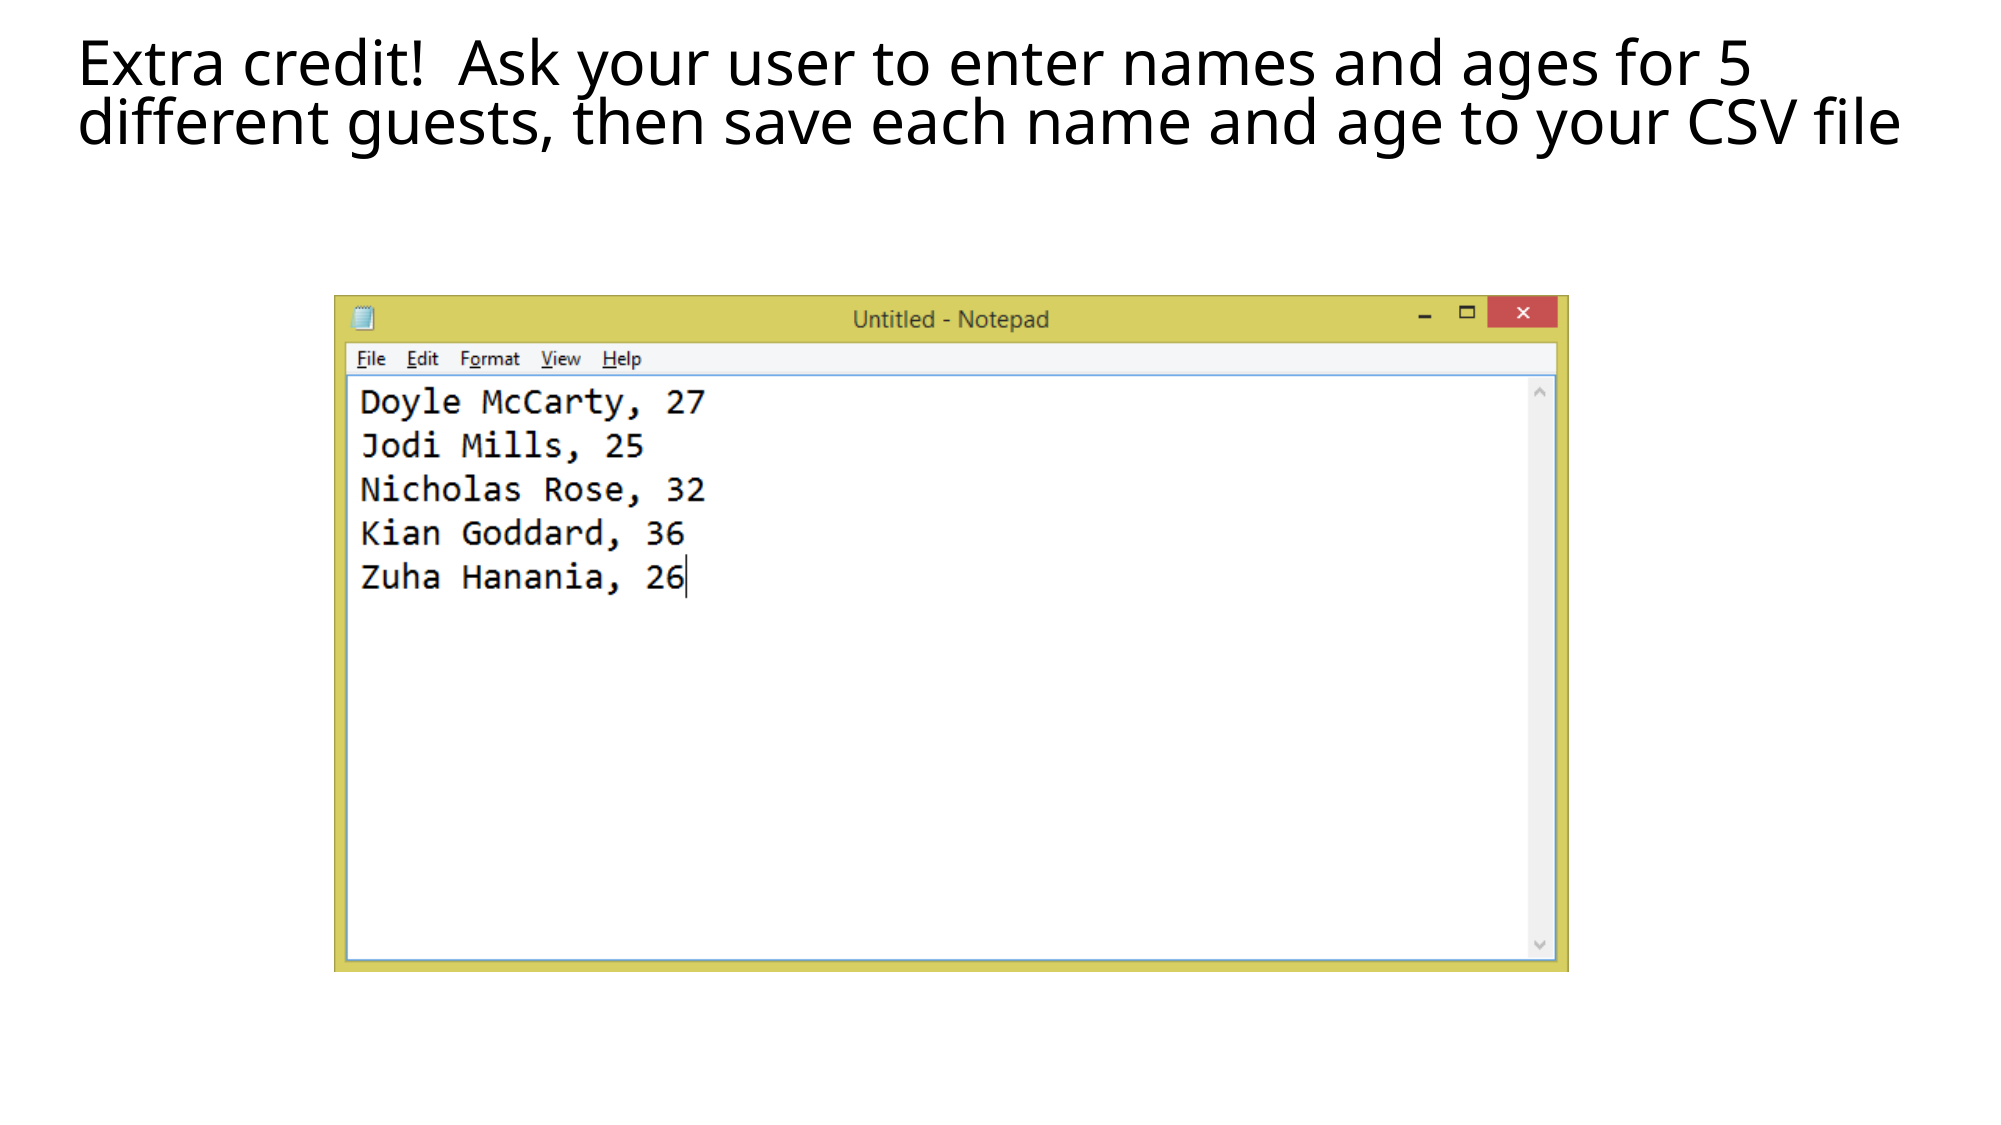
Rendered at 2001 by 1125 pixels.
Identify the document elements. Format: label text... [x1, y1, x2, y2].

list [334, 295, 1569, 973]
title Extra credit! Ask your user to enter names and ages for 5 different guests, then save each name and age to your CSV file [62, 29, 1953, 205]
